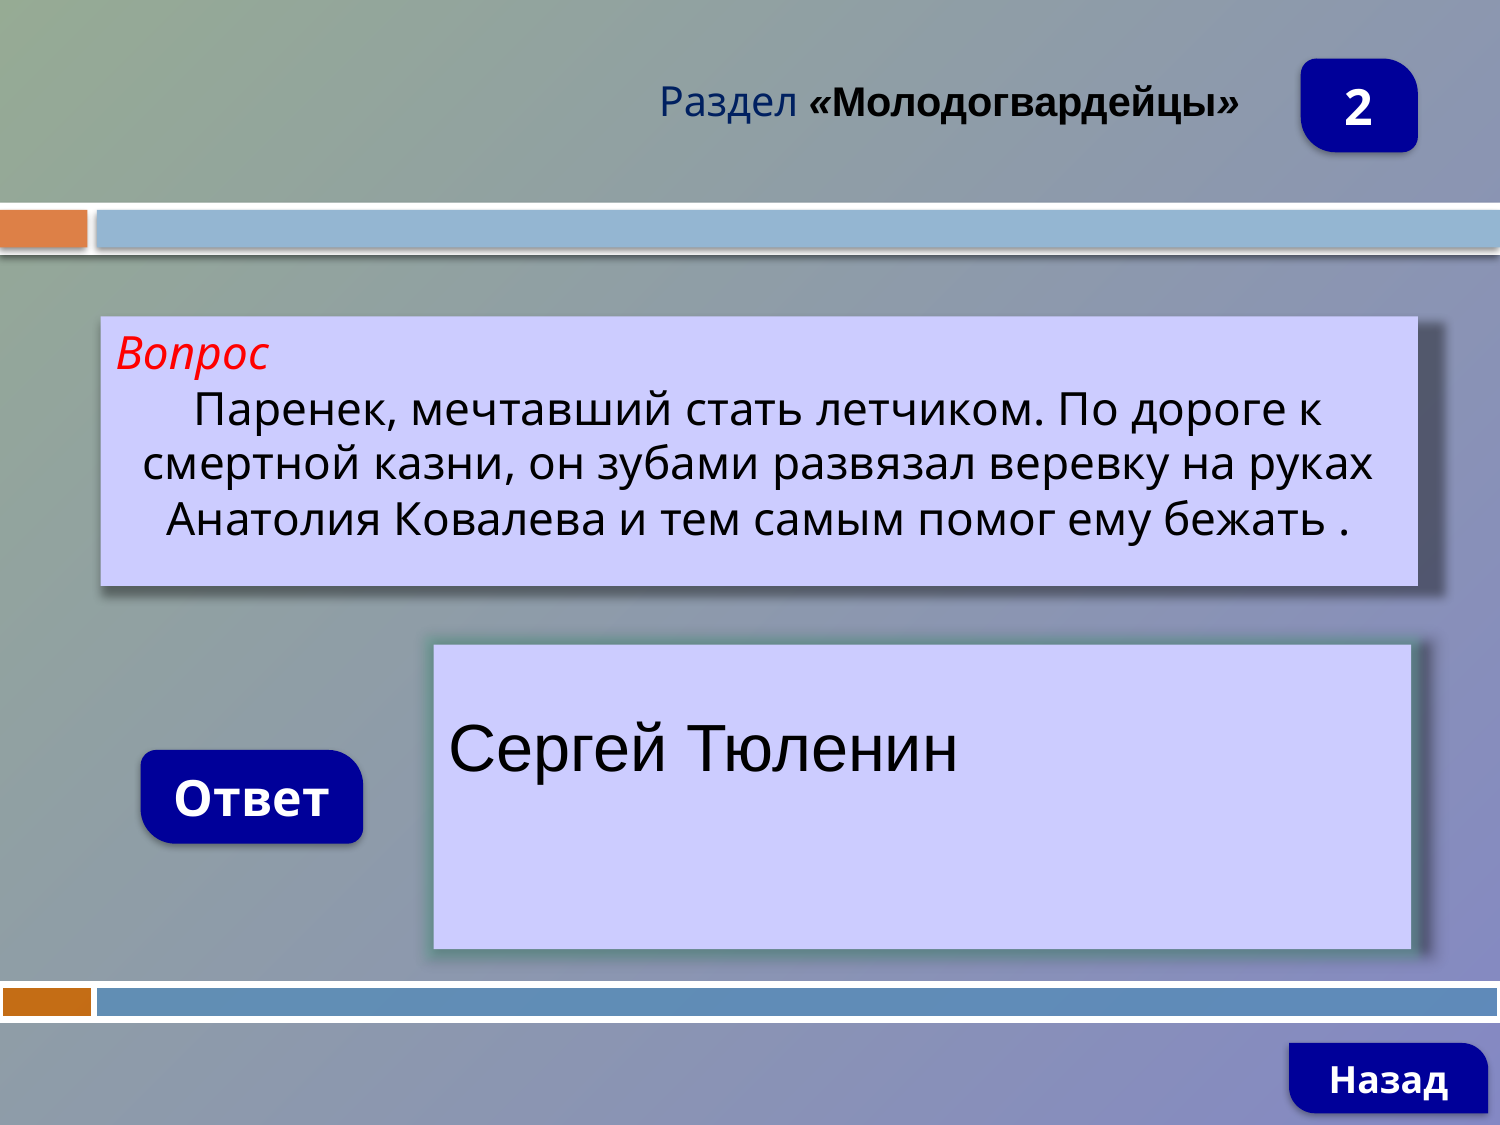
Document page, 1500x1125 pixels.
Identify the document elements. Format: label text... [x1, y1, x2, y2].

text_box Раздел «Молодогвардейцы» [632, 46, 1266, 153]
text_box Назад [1289, 1042, 1489, 1114]
text_box [0, 983, 92, 1021]
text_box 2 [1300, 58, 1418, 153]
list Вопрос Паренек, мечтавший стать летчиком. По дороге к смертной казни, он зубами развязал веревку на руках Анатолия Ковалева и тем самым помог ему бежать . [100, 316, 1419, 587]
text_box Ответ [140, 749, 364, 844]
text_box [92, 983, 1500, 1021]
text_box Сергей Тюленин [433, 644, 1412, 950]
